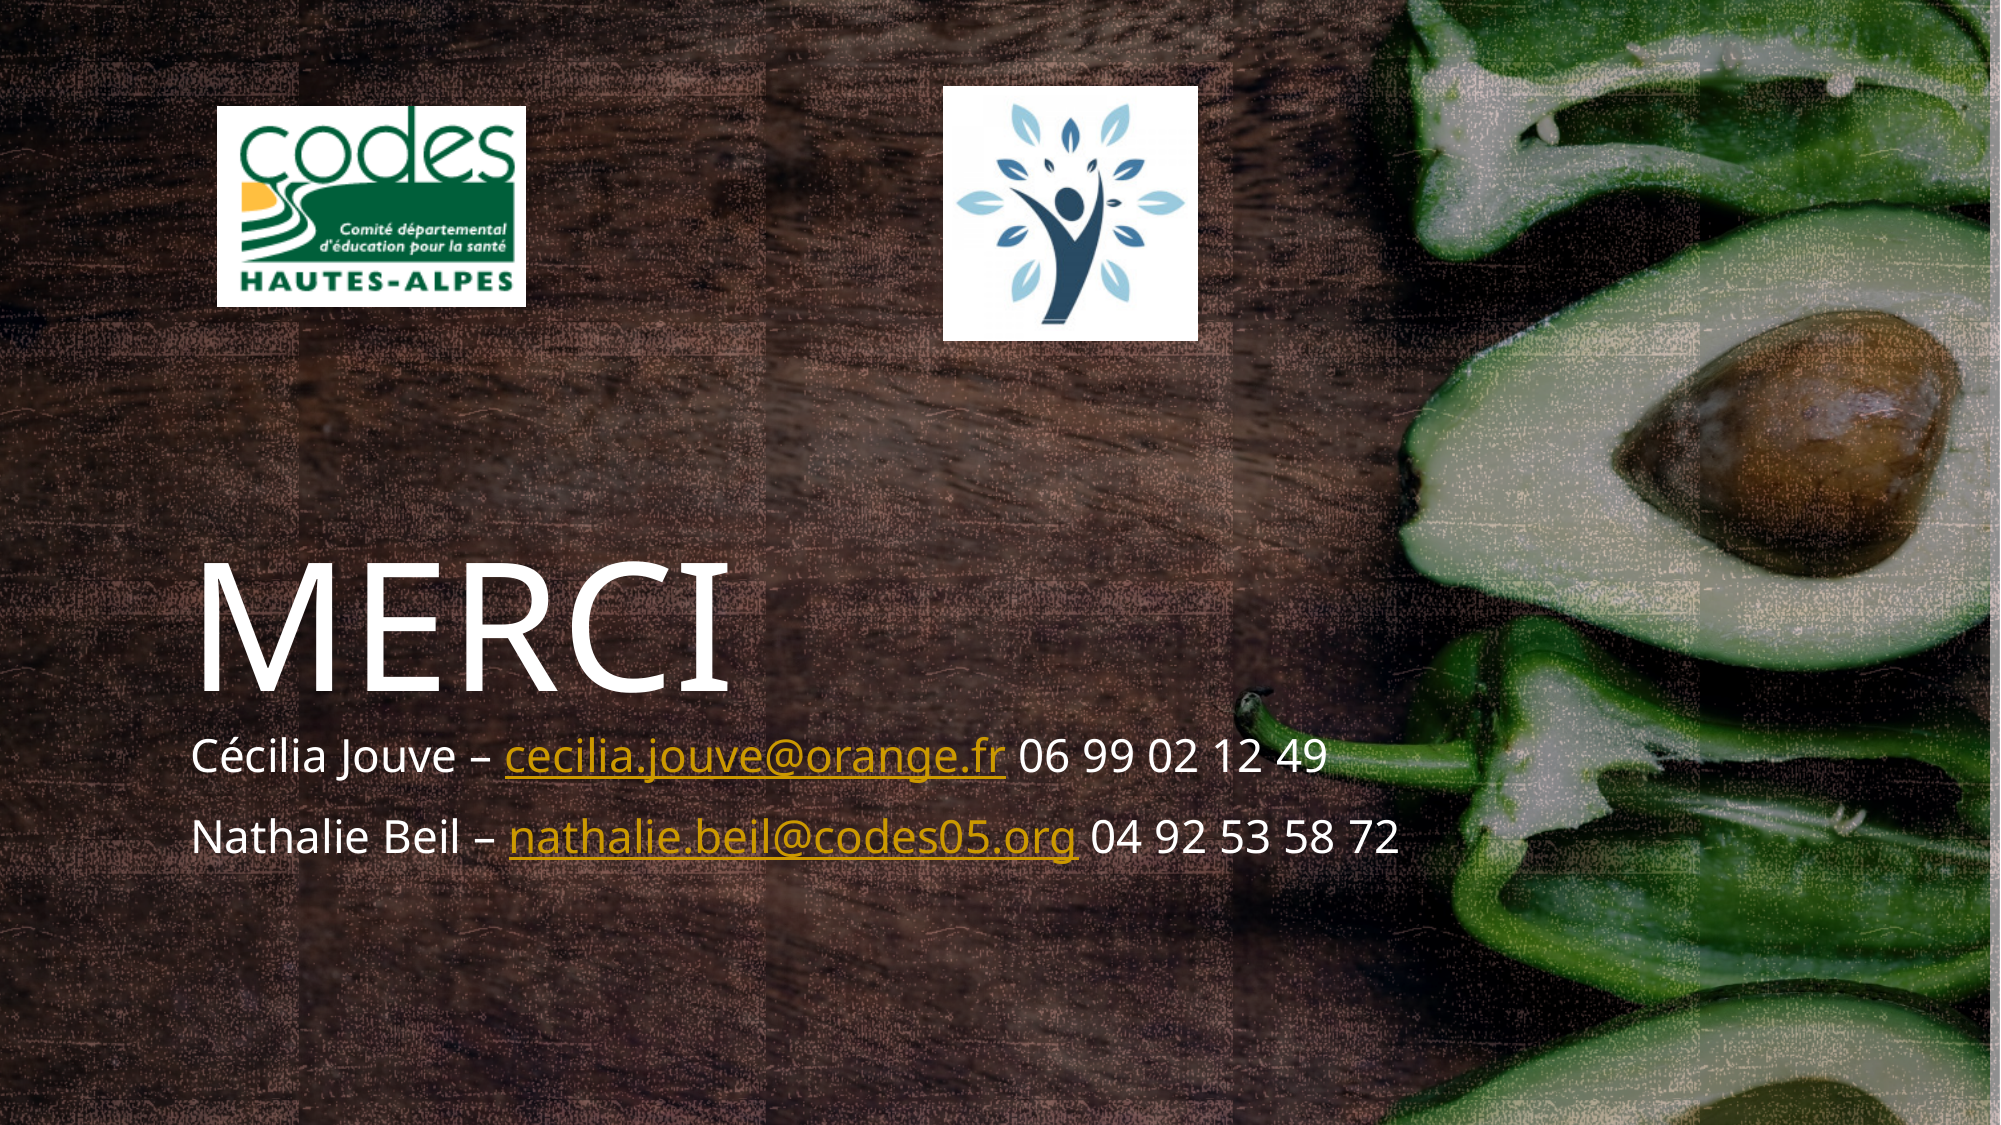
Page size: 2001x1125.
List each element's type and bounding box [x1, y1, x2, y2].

text_box [1991, 0, 2000, 1125]
picture [0, 1, 1988, 1125]
